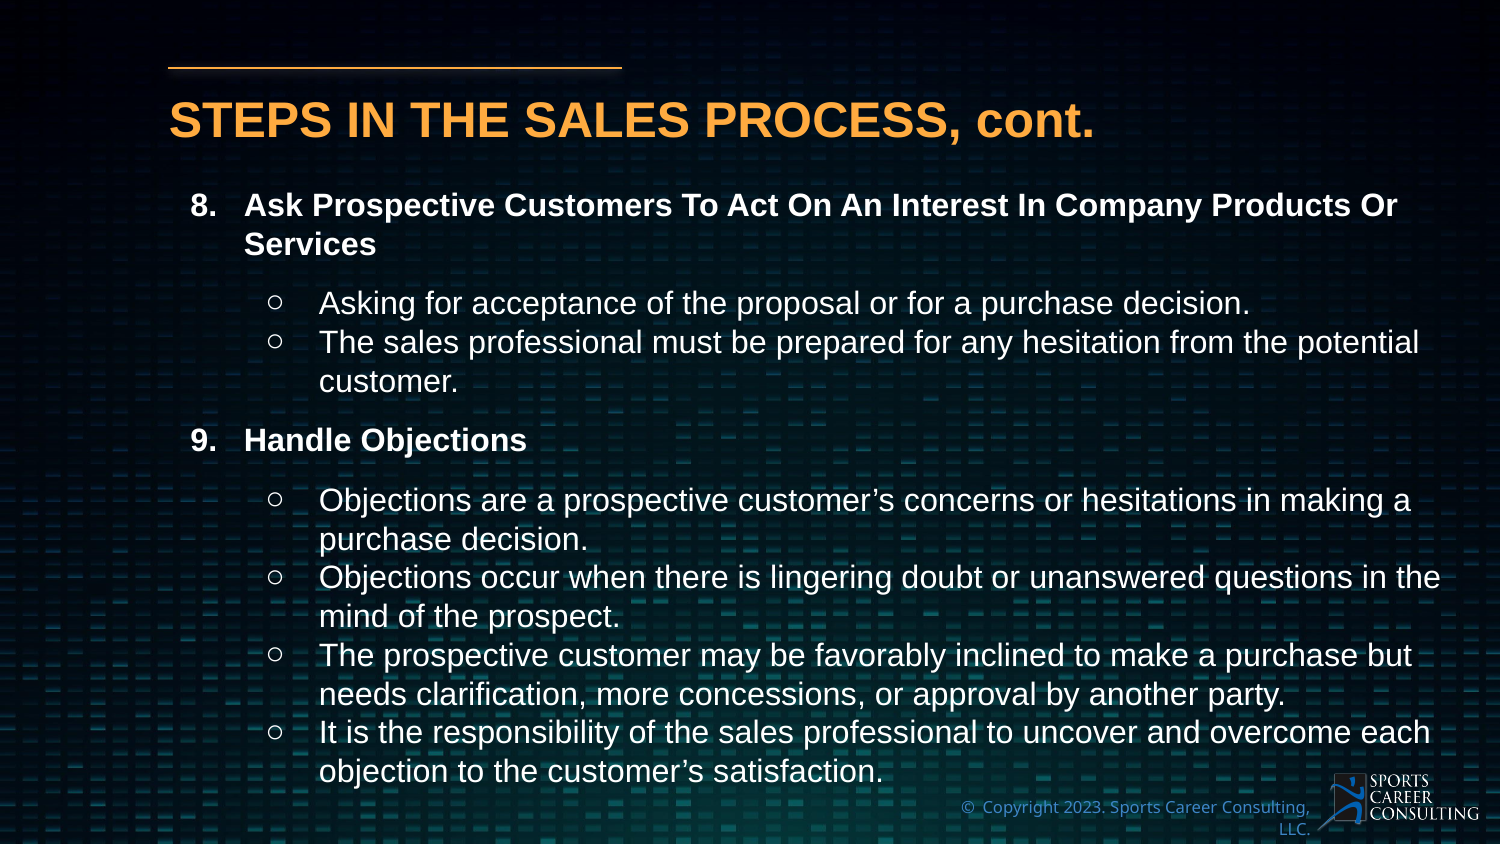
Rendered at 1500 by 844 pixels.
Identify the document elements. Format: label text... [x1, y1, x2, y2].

picture [0, 0, 1500, 844]
list Ask Prospective Customers To Act On An Interest In Company Products Or Services Asking for acceptance of the proposal or for a purchase decision. The sales professional must be prepared for any hesitation from the potential customer. Handle Objections Objections are a prospective customer’s concerns or hesitations in making a purchase decision. Objections occur when there is lingering doubt or unanswered questions in the mind of the prospect. The prospective customer may be favorably inclined to make a purchase but needs clarification, more concessions, or approval by another party. It is the responsibility of the sales professional to uncover and overcome each objection to the customer’s satisfaction. [153, 169, 1469, 753]
text_box © Copyright 2023. Sports Career Consulting, LLC. [914, 769, 1326, 844]
title STEPS IN THE SALES PROCESS, cont. [153, 72, 1469, 169]
